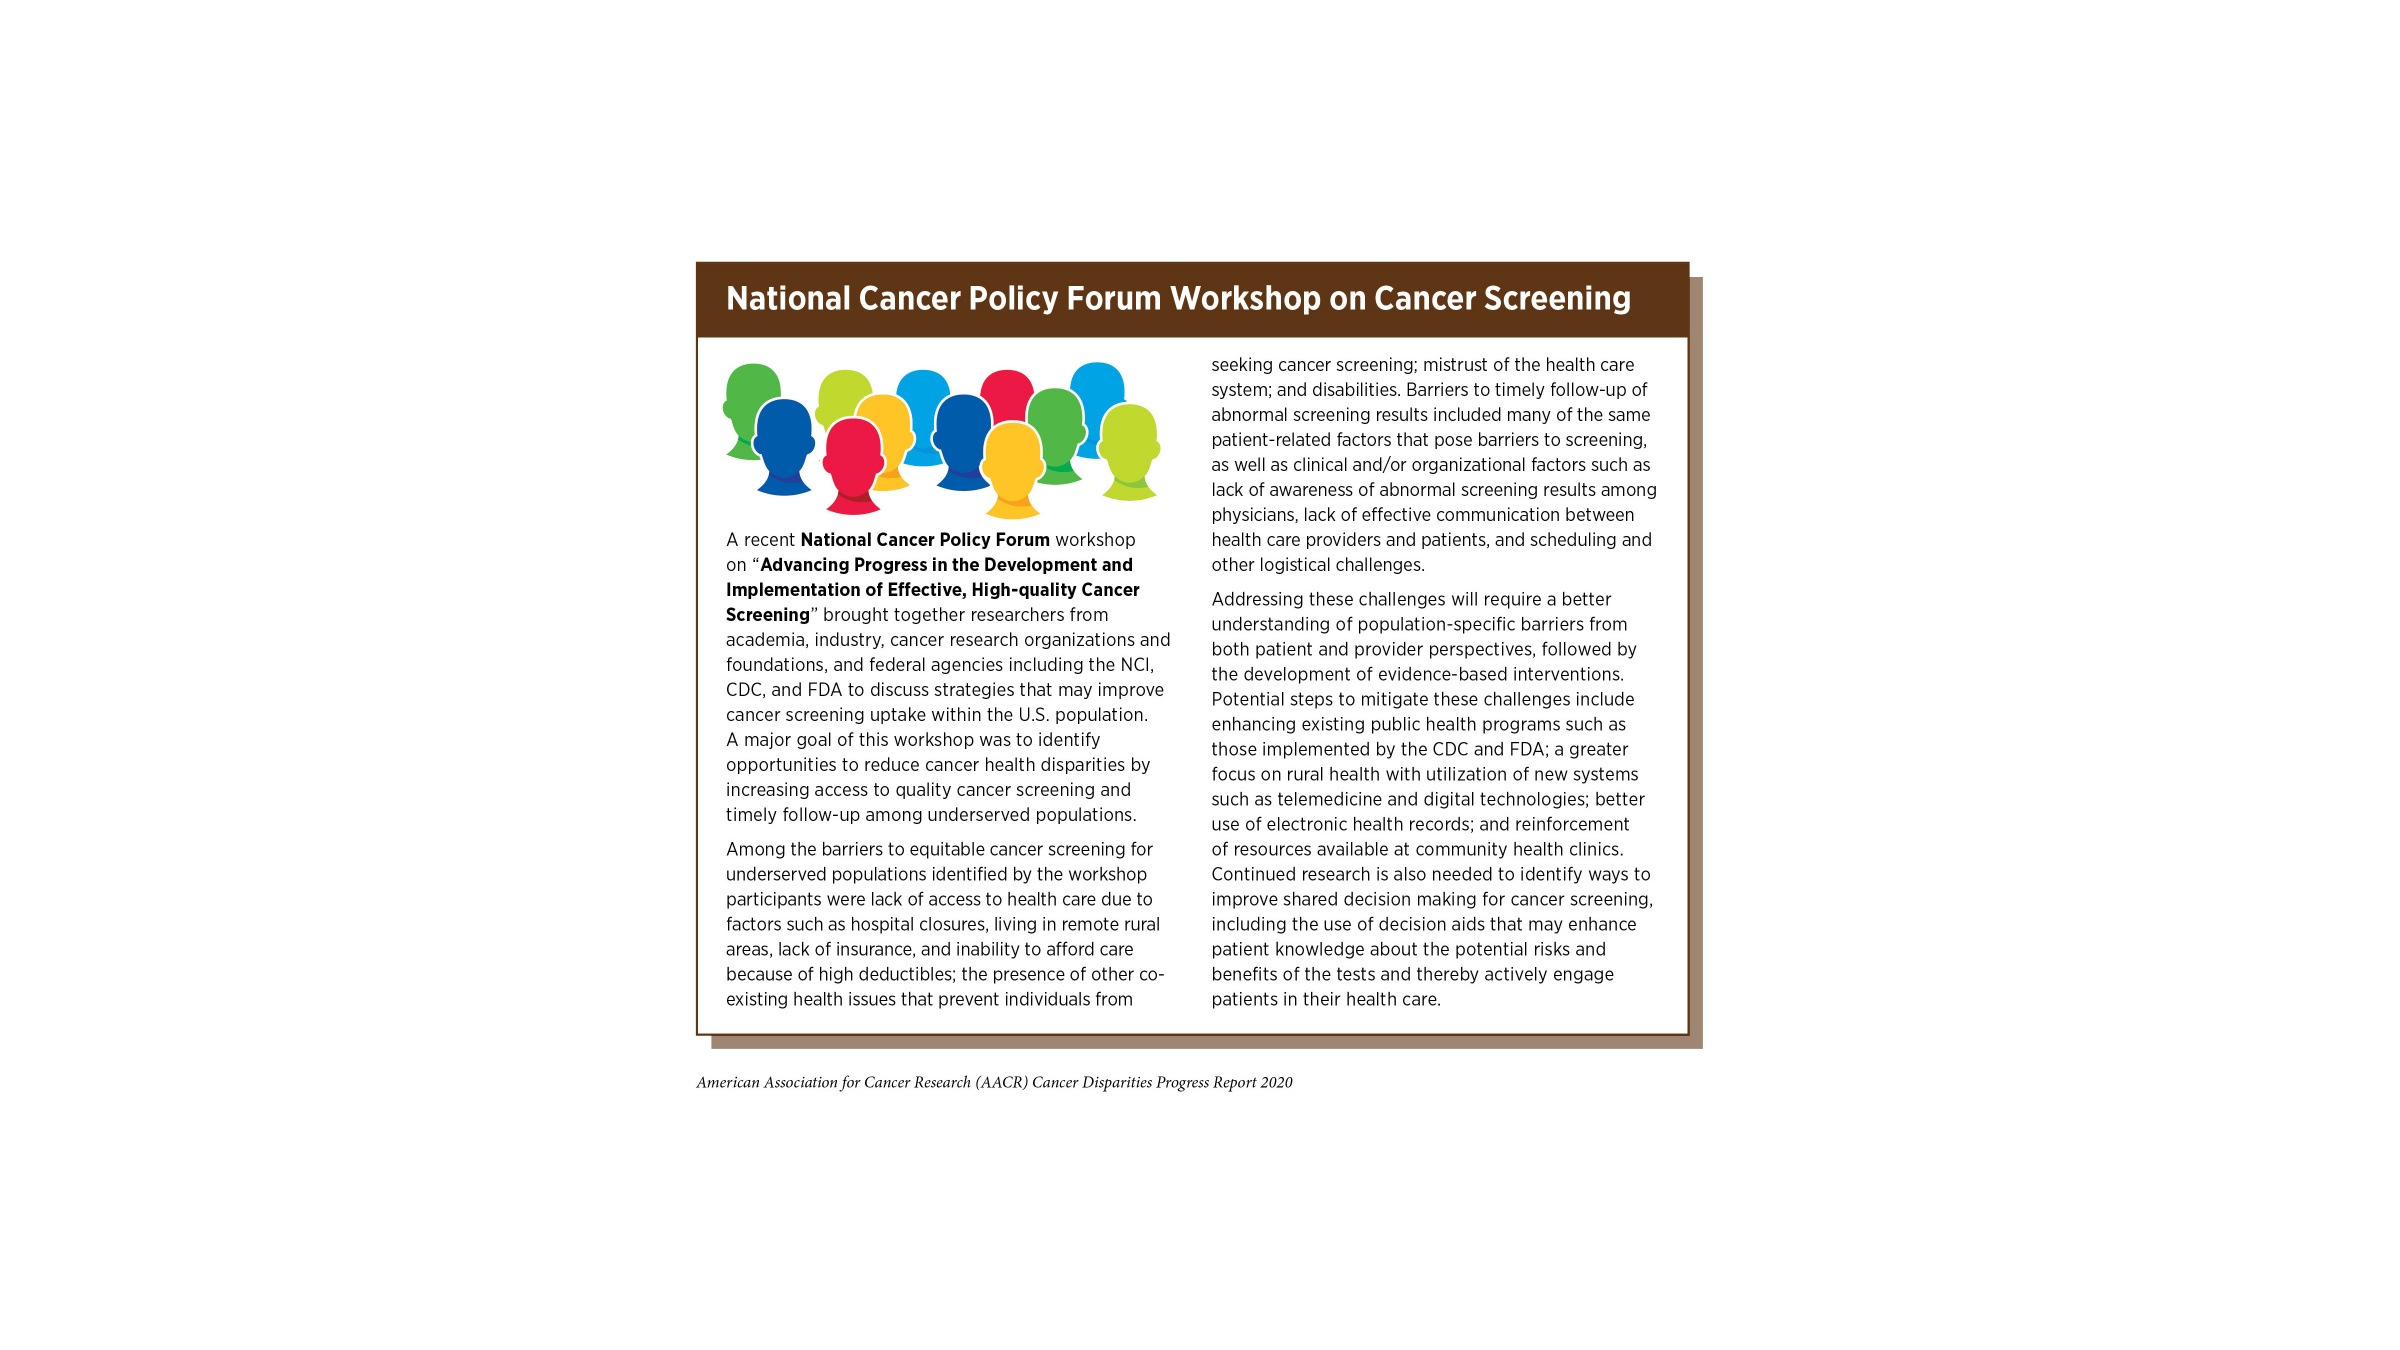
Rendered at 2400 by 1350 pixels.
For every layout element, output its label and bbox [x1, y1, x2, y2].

picture [687, 254, 1713, 1096]
